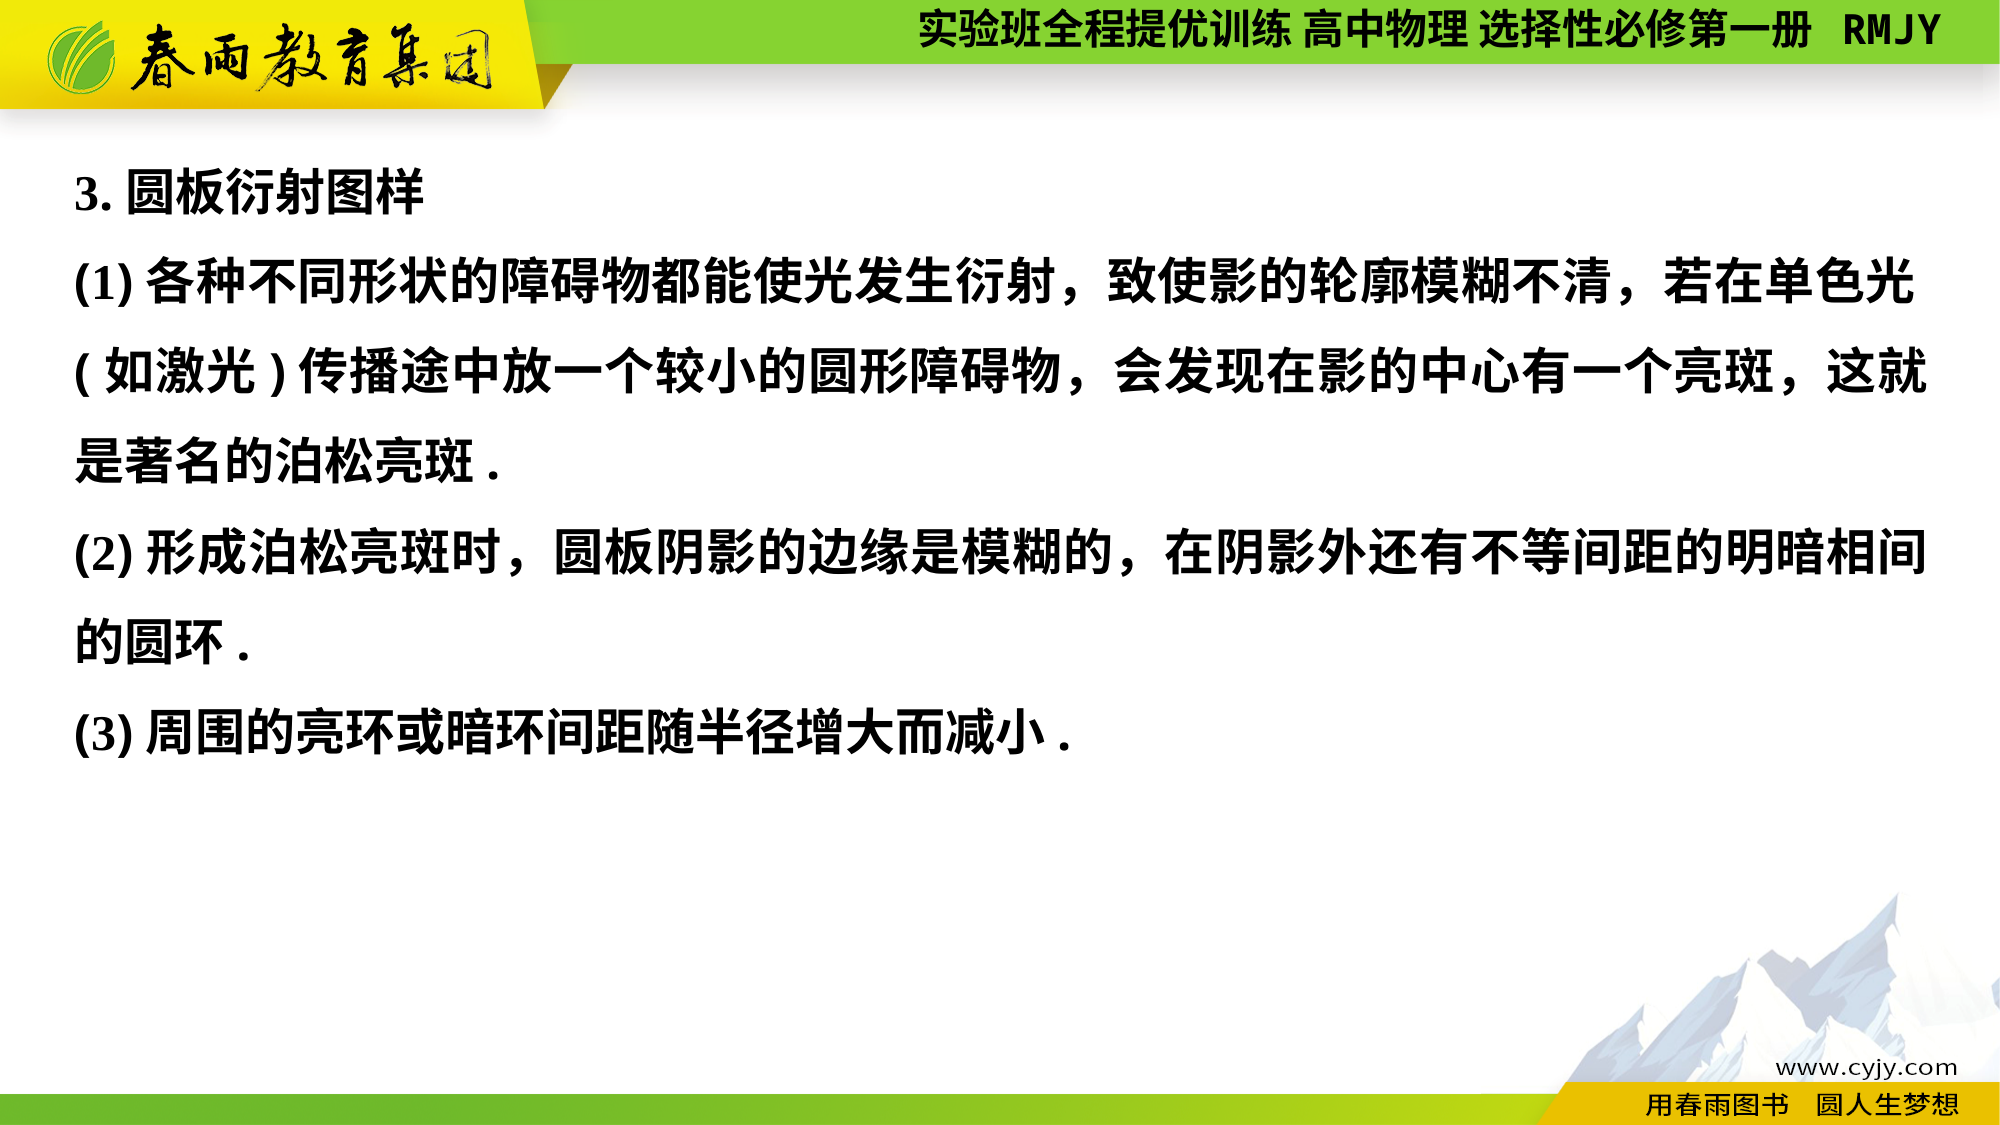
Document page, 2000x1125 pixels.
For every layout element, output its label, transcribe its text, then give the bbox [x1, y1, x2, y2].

list 3.圆板衍射图样 (1)各种不同形状的障碍物都能使光发生衍射，致使影的轮廓模糊不清，若在单色光(如激光)传播途中放一个较小的圆形障碍物，会发现在影的中心有一个亮斑，这就是著名的泊松亮斑. (2)形成泊松亮斑时，圆板阴影的边缘是模糊的，在阴影外还有不等间距的明暗相间的圆环. (3)周围的亮环或暗环间距随半径增大而减小. [59, 122, 1944, 763]
picture [0, 0, 2000, 1125]
